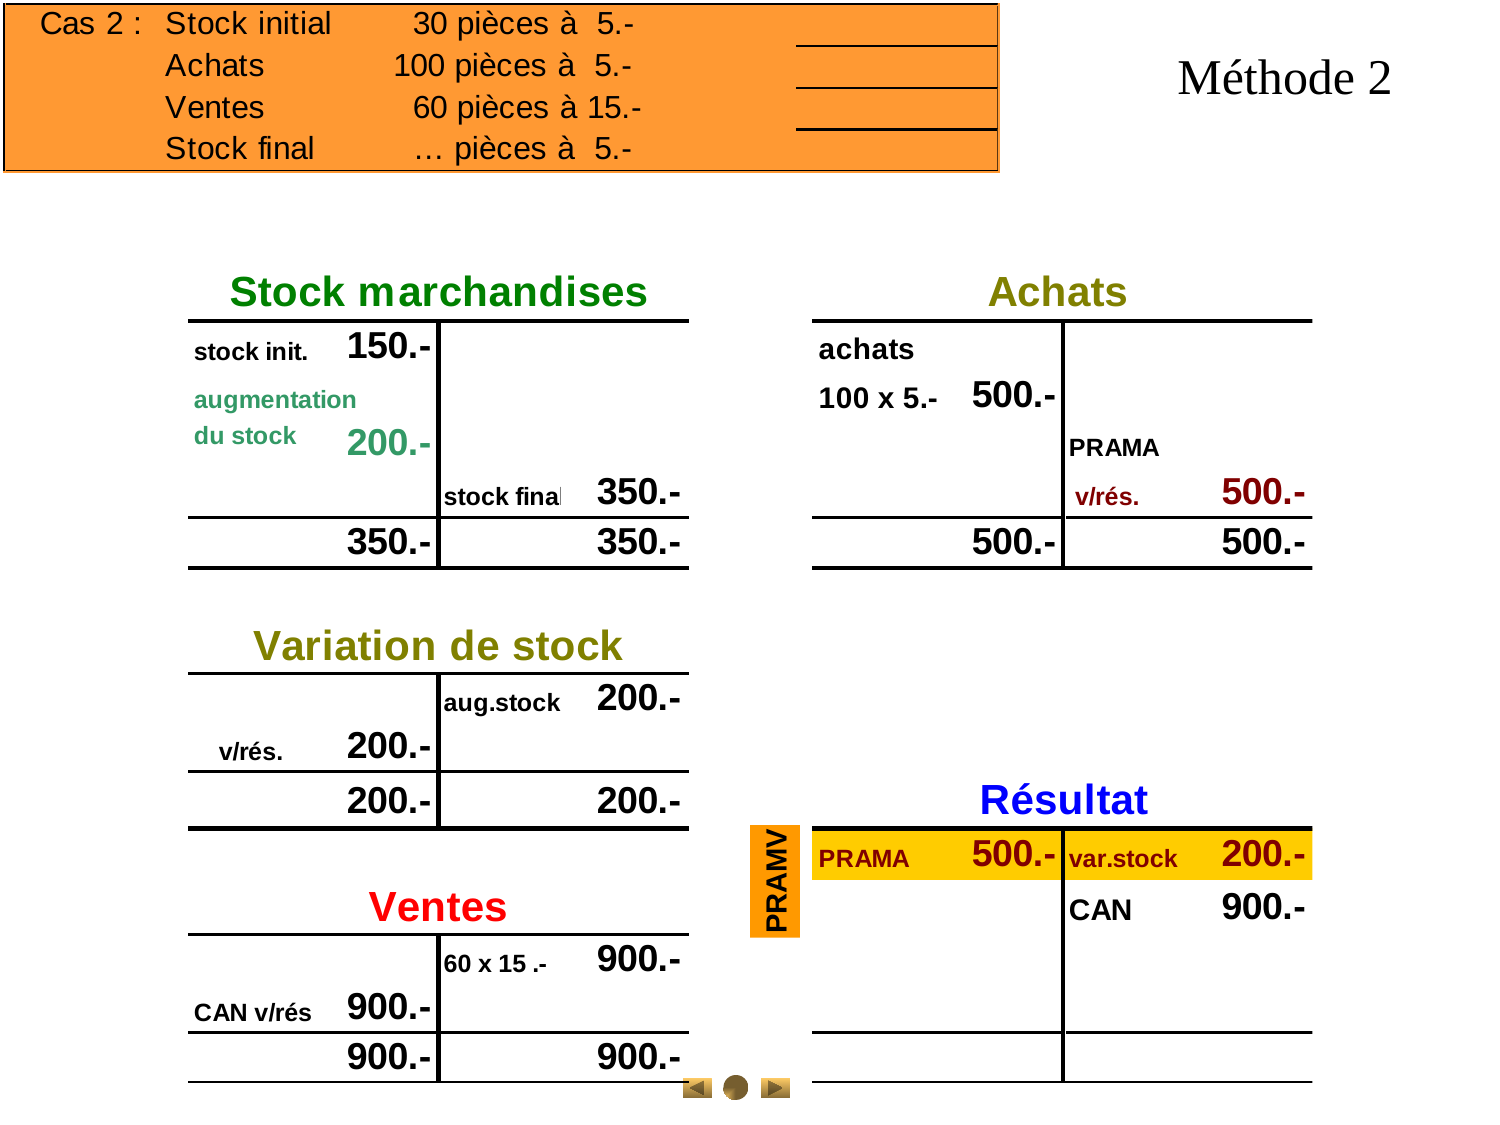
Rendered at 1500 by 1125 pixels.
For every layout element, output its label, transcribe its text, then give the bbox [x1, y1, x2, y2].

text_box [3, 3, 1000, 173]
text_box Méthode 2 [1162, 37, 1475, 113]
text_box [187, 237, 1314, 1085]
